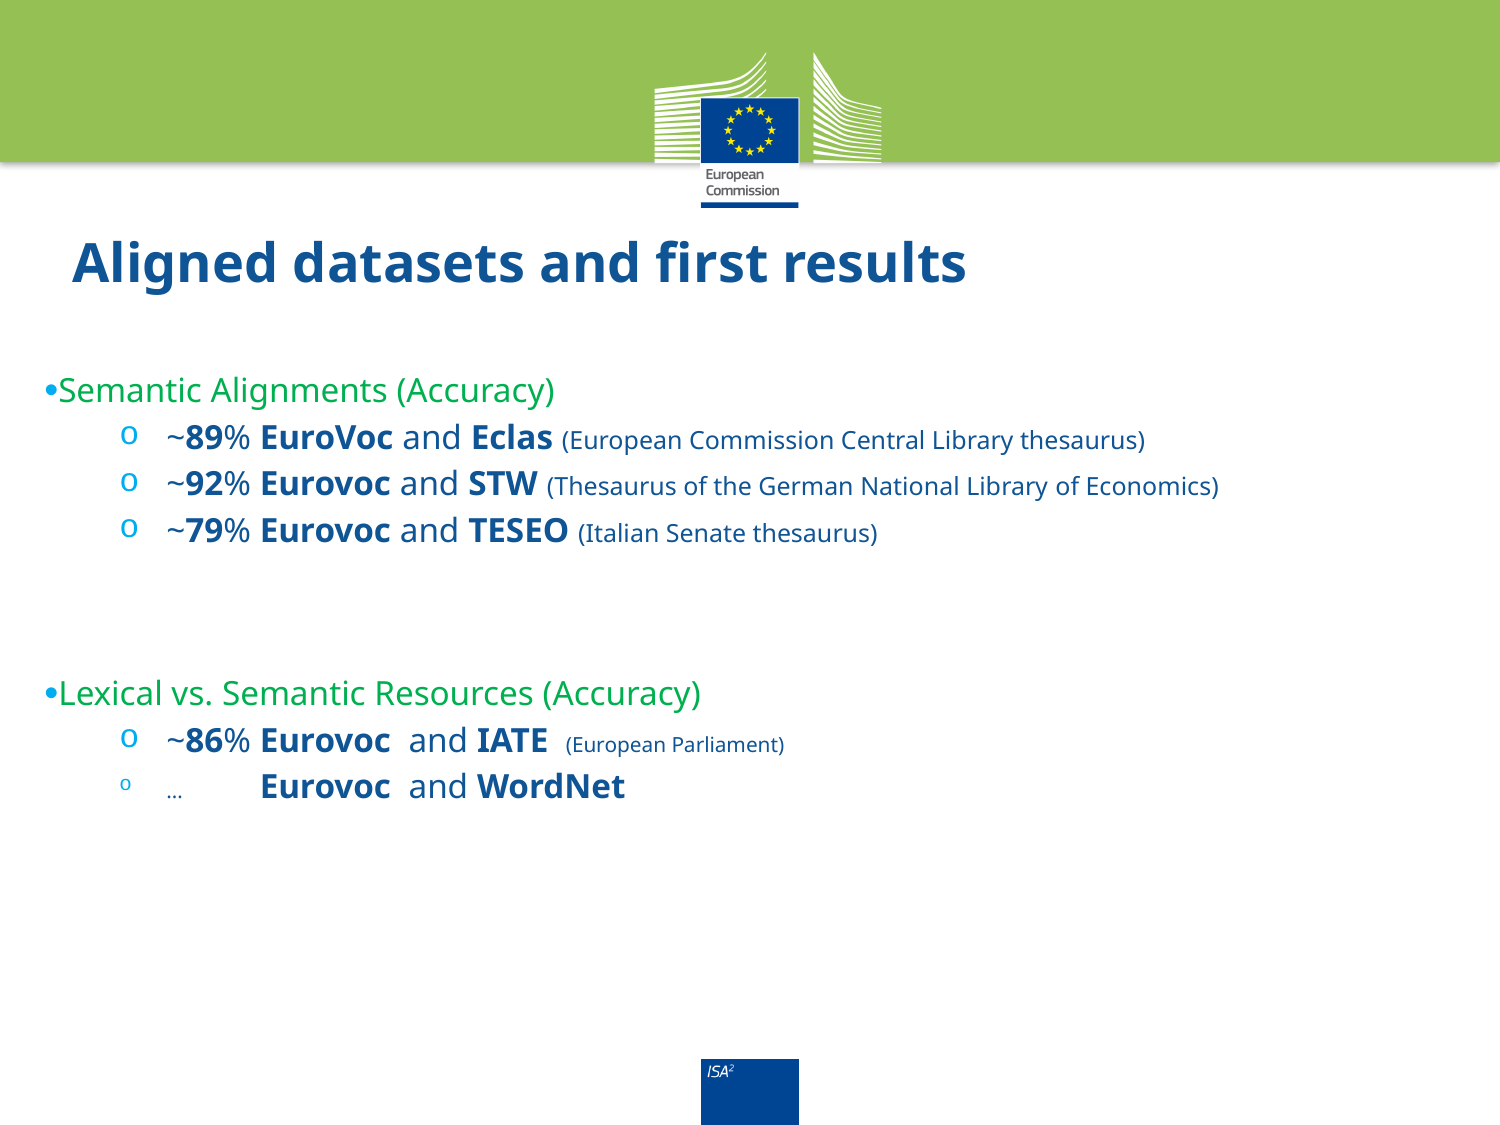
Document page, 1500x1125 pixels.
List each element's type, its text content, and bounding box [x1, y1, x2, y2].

title Aligned datasets and first results [57, 184, 1408, 339]
picture [701, 1059, 799, 1125]
list Semantic Alignments (Accuracy) ~89% EuroVoc and Eclas (European Commission Central Library thesaurus) ~92% Eurovoc and STW (Thesaurus of the German National Library of Economics) ~79% Eurovoc and TESEO (Italian Senate thesaurus) Lexical vs. Semantic Resources (Accuracy) ~86% Eurovoc and IATE (European Parliament) … Eurovoc and WordNet [29, 361, 1500, 977]
picture [607, 7, 892, 184]
